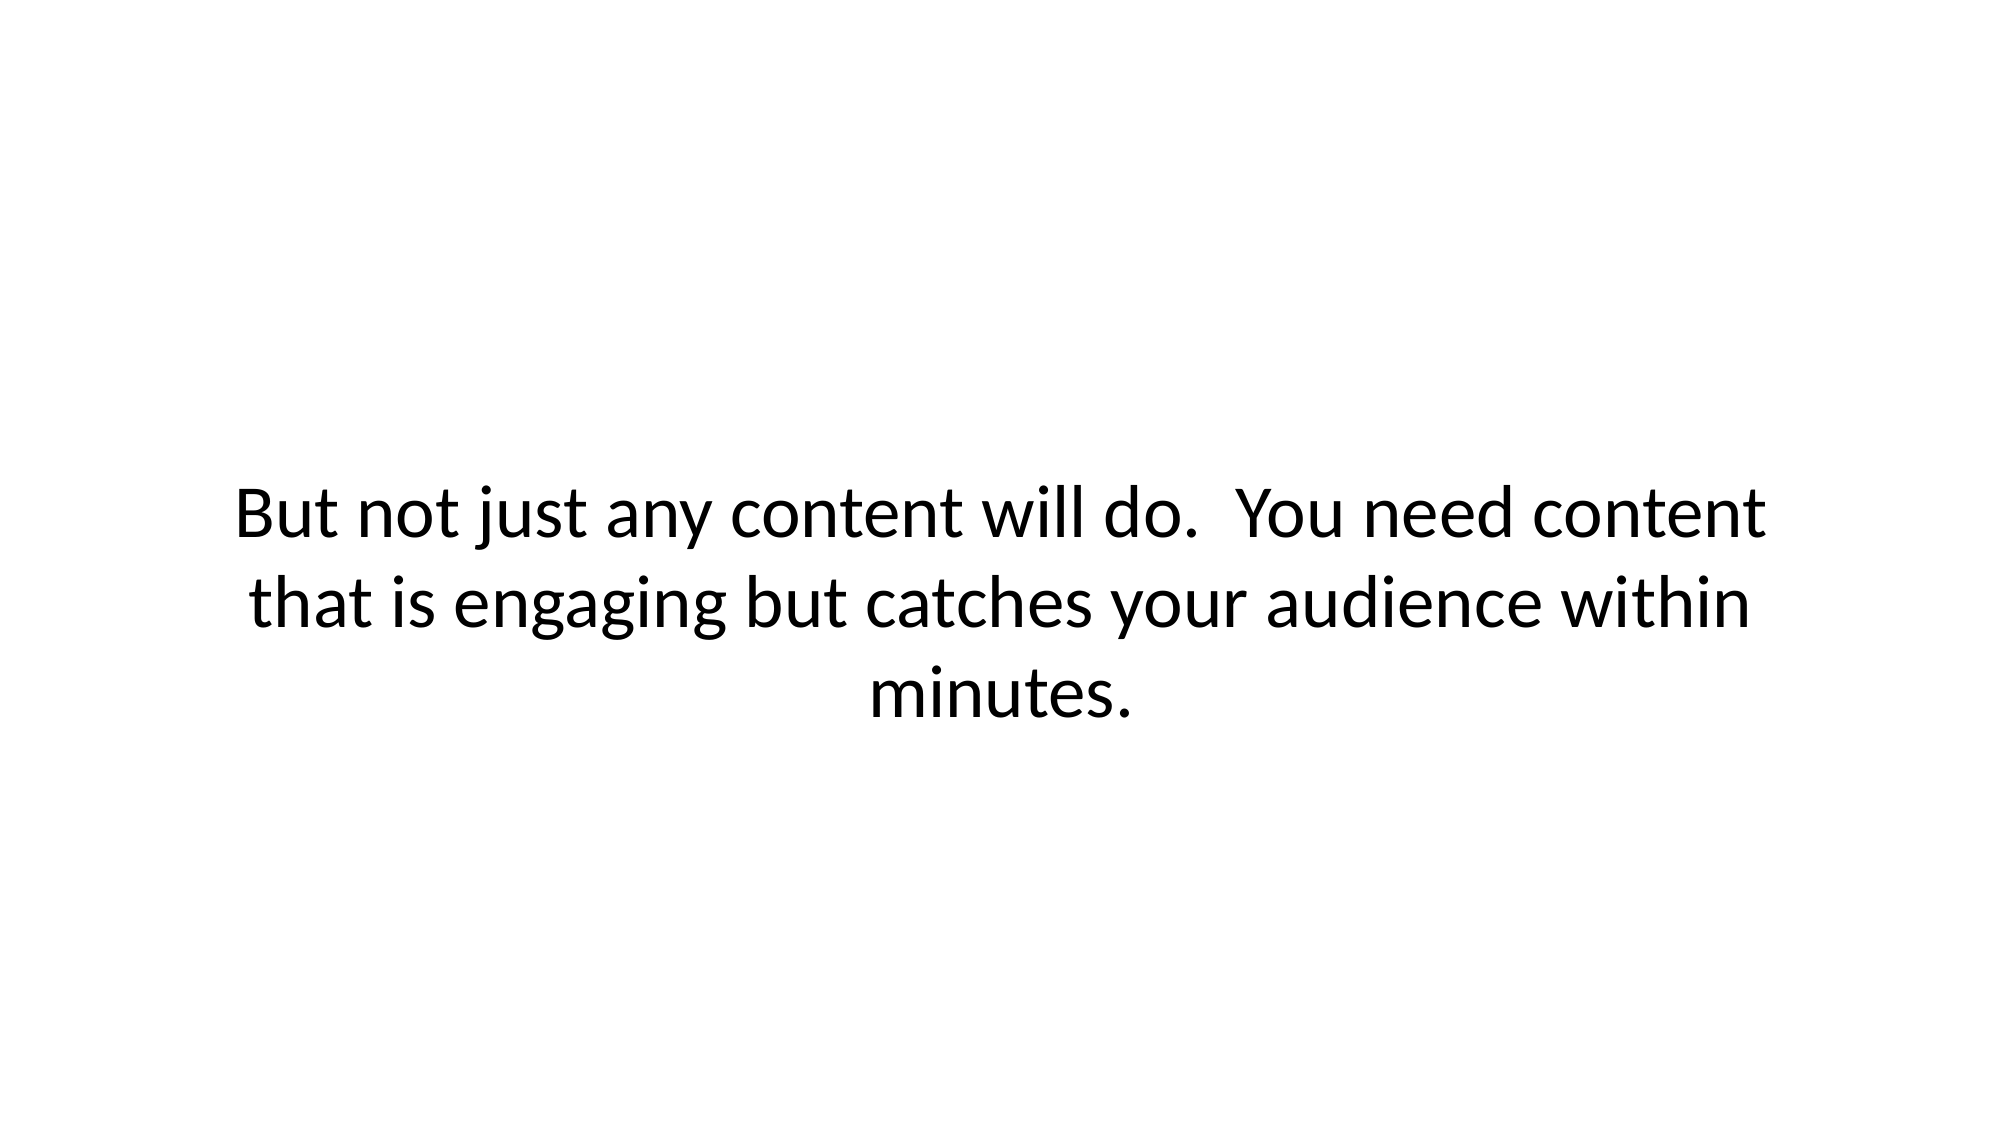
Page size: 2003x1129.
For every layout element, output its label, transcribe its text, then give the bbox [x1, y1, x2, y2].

title But not just any content will do. You need content that is engaging but catches your audience within minutes. [150, 350, 1853, 844]
